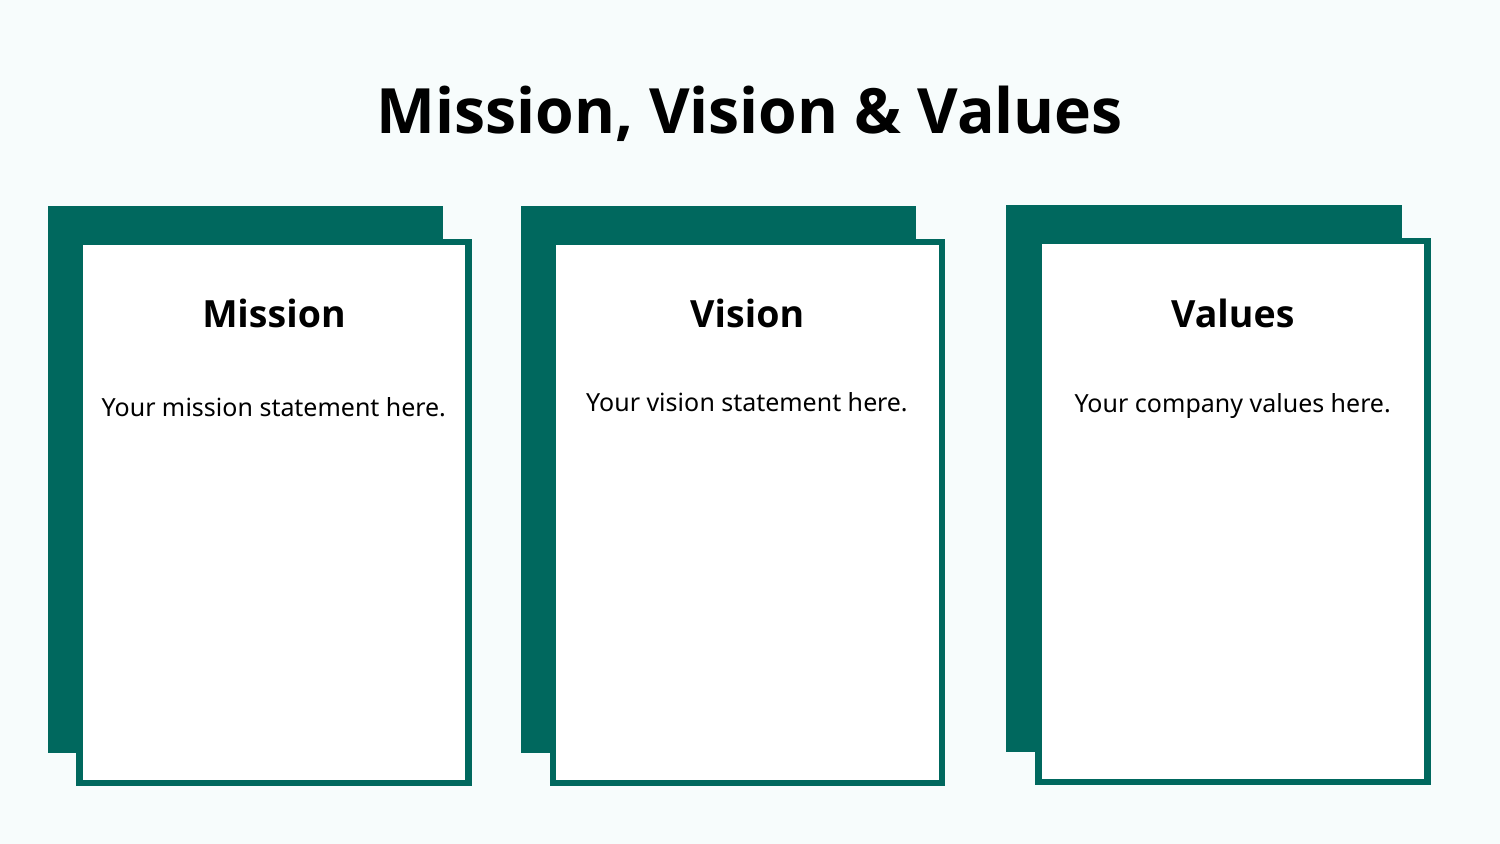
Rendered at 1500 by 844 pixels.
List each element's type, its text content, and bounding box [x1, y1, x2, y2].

text_box [50, 208, 440, 750]
text_box [79, 241, 469, 385]
text_box Your mission statement here. [79, 385, 469, 427]
text_box [1038, 423, 1428, 783]
text_box [1009, 207, 1399, 750]
text_box Your vision statement here. [552, 381, 942, 423]
text_box Mission [156, 284, 392, 341]
text_box Vision [629, 284, 865, 341]
text_box [523, 208, 913, 750]
text_box [552, 423, 942, 784]
text_box Your company values here. [1038, 381, 1428, 423]
text_box Values [1115, 284, 1351, 341]
title Mission, Vision & Values [103, 31, 1397, 195]
text_box [1038, 241, 1428, 381]
text_box [79, 427, 469, 784]
text_box [552, 241, 942, 381]
